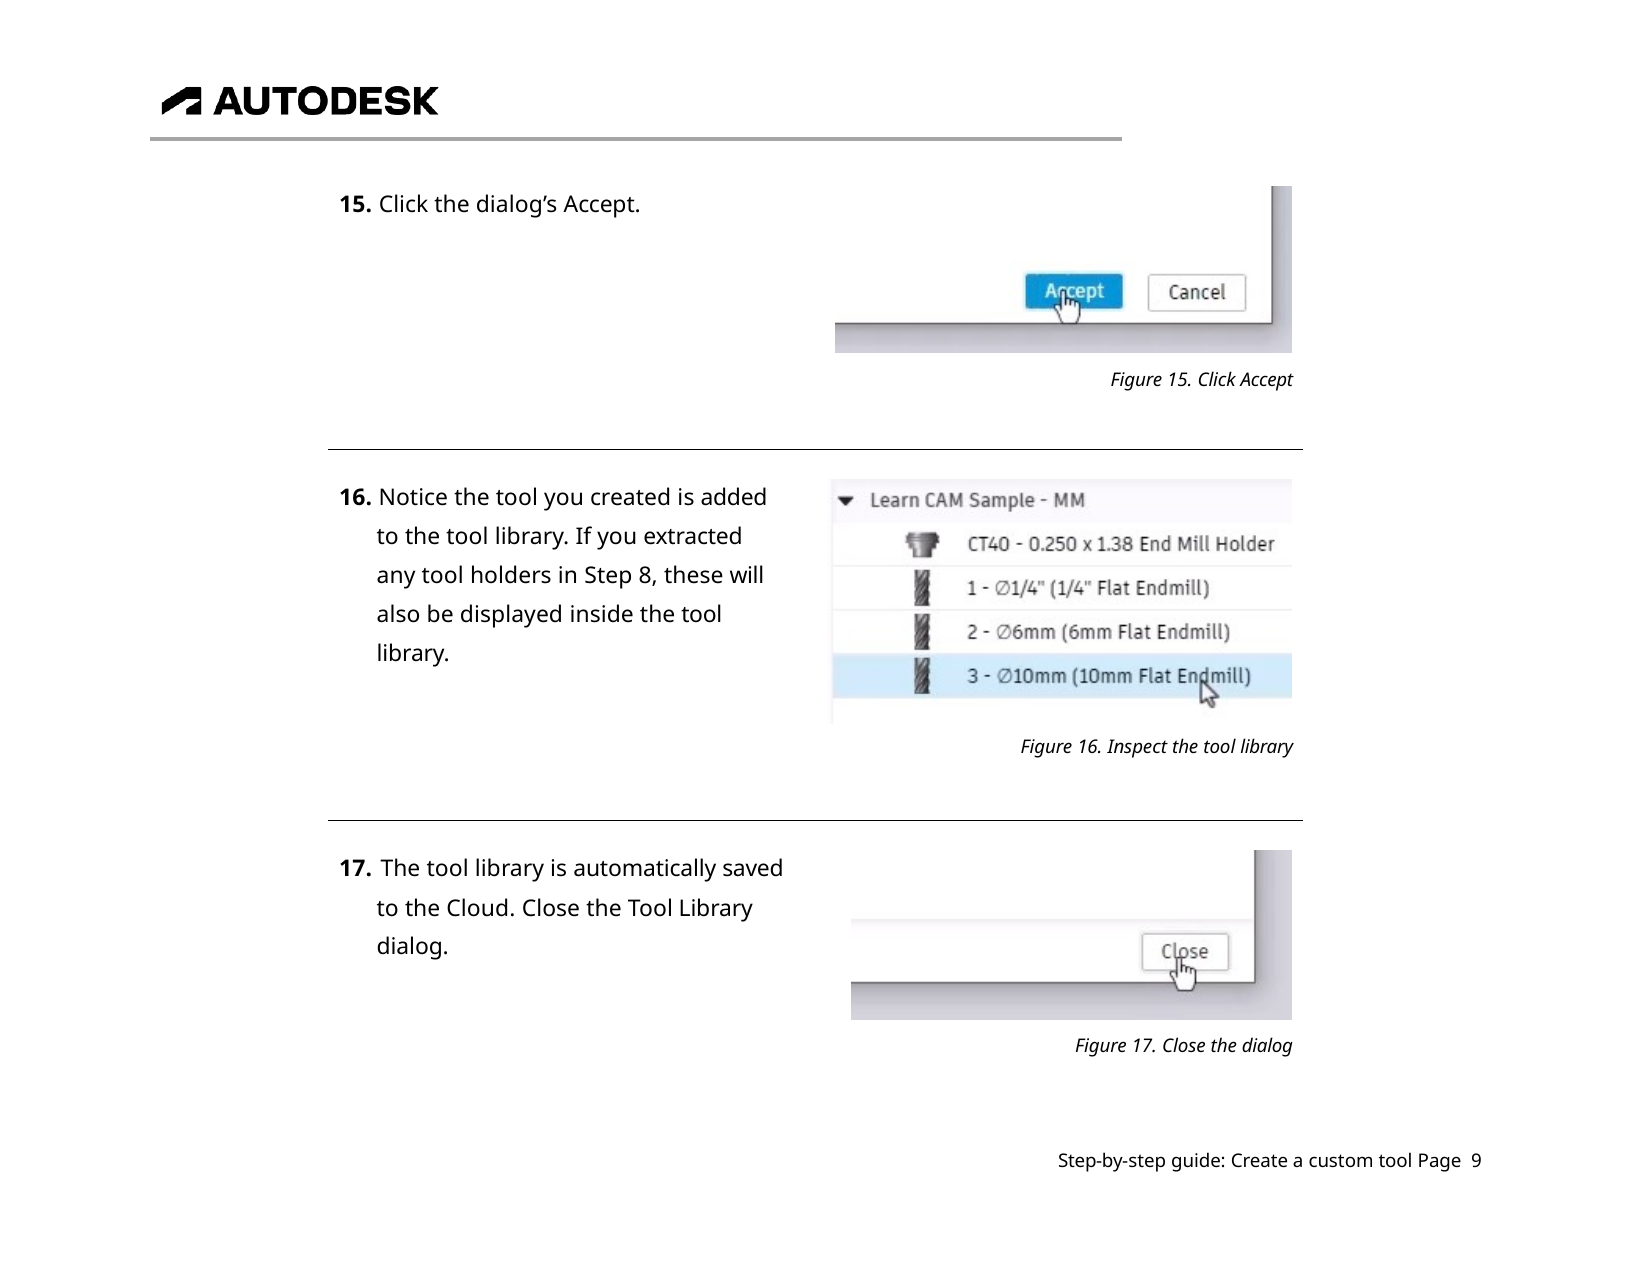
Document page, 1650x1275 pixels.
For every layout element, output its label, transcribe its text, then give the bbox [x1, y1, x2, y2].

table_cell 17. The tool library is automatically saved to the Cloud. Close the Tool Library dialog. [328, 821, 806, 1065]
picture [827, 479, 1292, 724]
table_header Figure 15. Click Accept [806, 187, 1303, 449]
table_cell Figure 17. Close the dialog [806, 821, 1303, 1065]
picture [161, 86, 439, 115]
slide_number Step-by-step guide: Create a custom tool Page 10 [1056, 1145, 1509, 1275]
picture [835, 186, 1292, 353]
picture [851, 850, 1292, 1020]
table_cell Figure 16. Inspect the tool library [806, 450, 1303, 820]
table_header 15. Click the dialog’s Accept. [328, 187, 806, 449]
table_cell 16. Notice the tool you created is added to the tool library. If you extracted any tool holders in Step 8, these will also be displayed inside the tool library. [328, 450, 806, 820]
